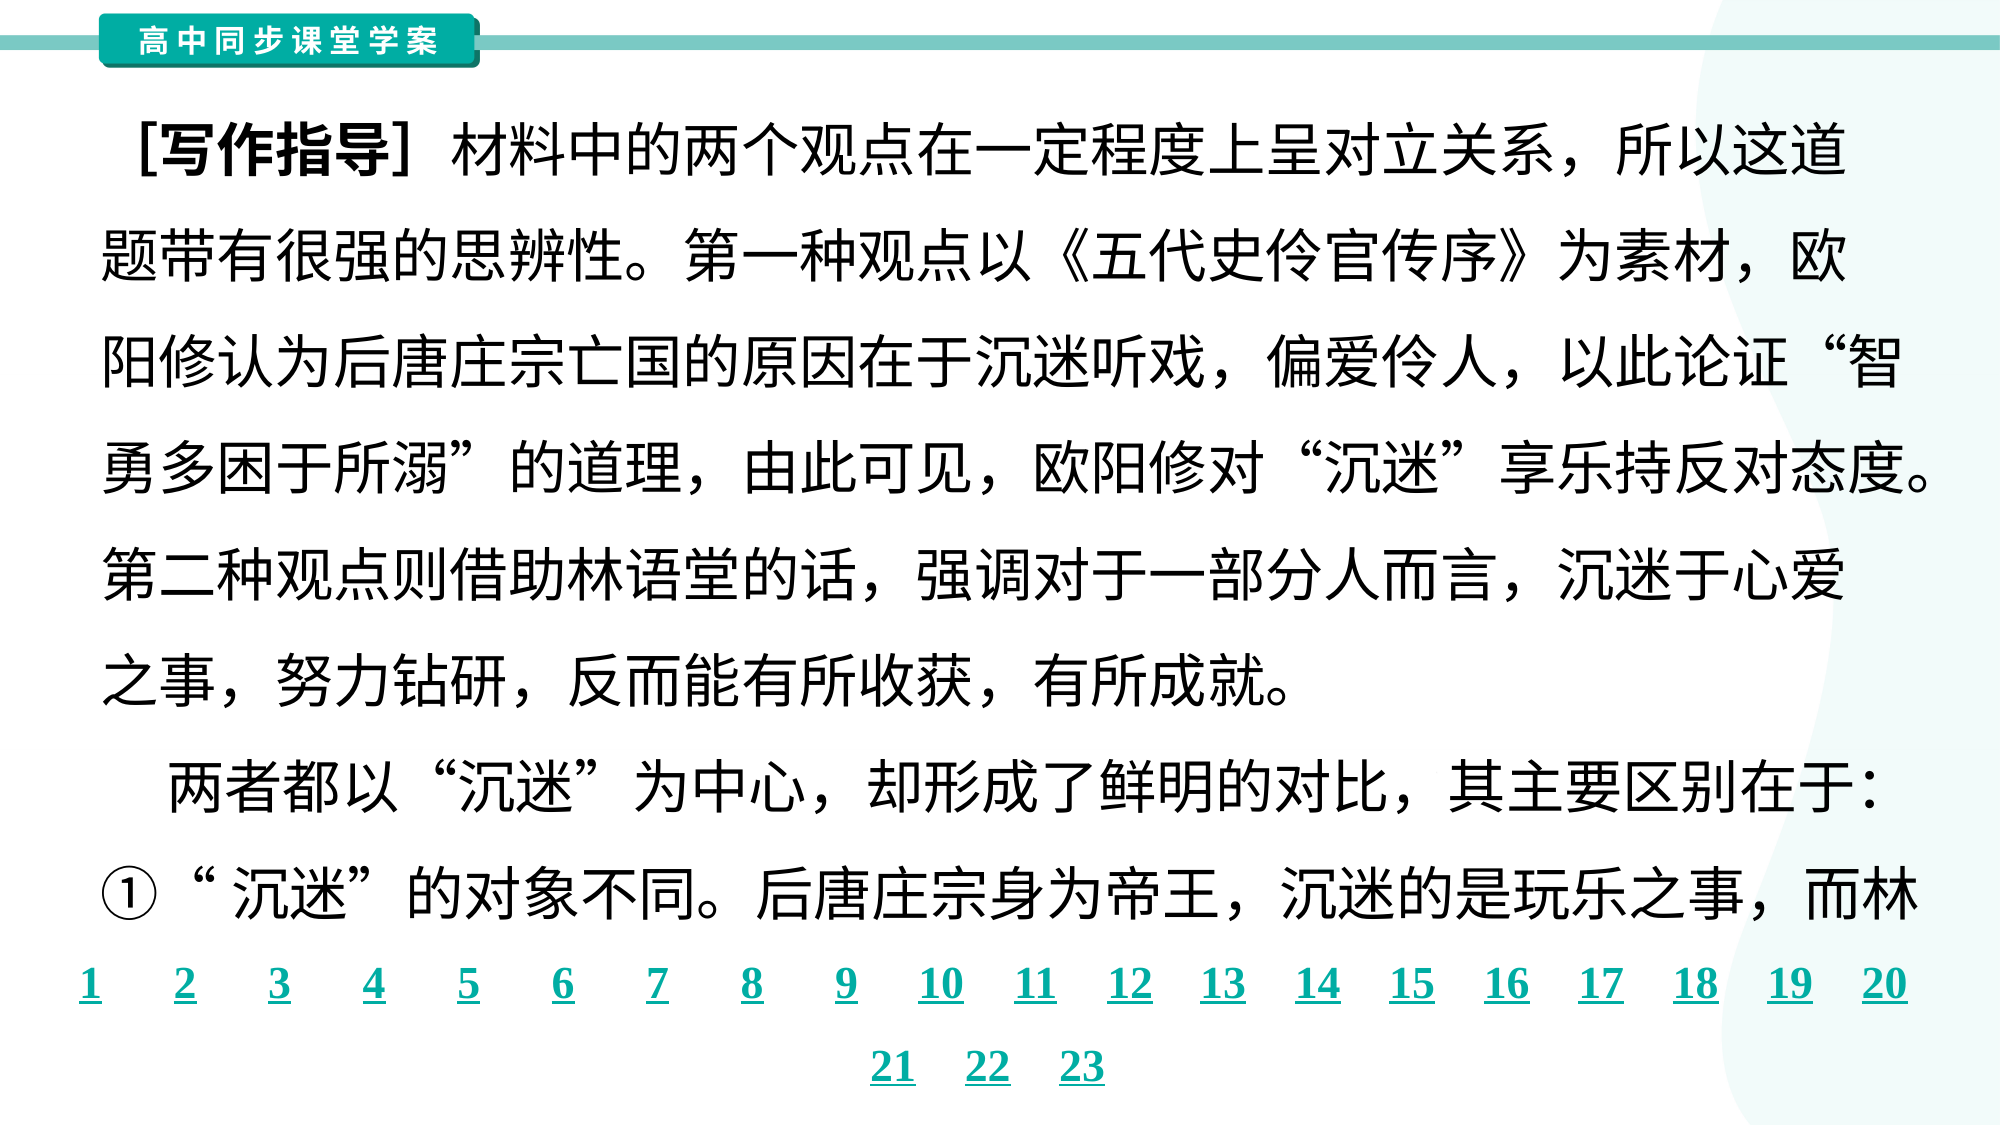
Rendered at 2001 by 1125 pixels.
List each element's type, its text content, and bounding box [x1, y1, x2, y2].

picture [0, 0, 2000, 1125]
text_box ［写作指导］材料中的两个观点在一定程度上呈对立关系，所以这道 题带有很强的思辨性。第一种观点以《五代史伶官传序》为素材，欧 阳修认为后唐庄宗亡国的原因在于沉迷听戏，偏爱伶人，以此论证“智 勇多困于所溺”的道理，由此可见，欧阳修对“沉迷”享乐持反对态度。 第二种观点则借助林语堂的话，强调对于一部分人而言，沉迷于心爱 之事，努力钻研，反而能有所收获，有所成就。 两者都以“沉迷”为中心，却形成了鲜明的对比，其主要区别在于： ①“沉迷”的对象不同。后唐庄宗身为帝王，沉迷的是玩乐之事，而林 [100, 76, 1899, 927]
